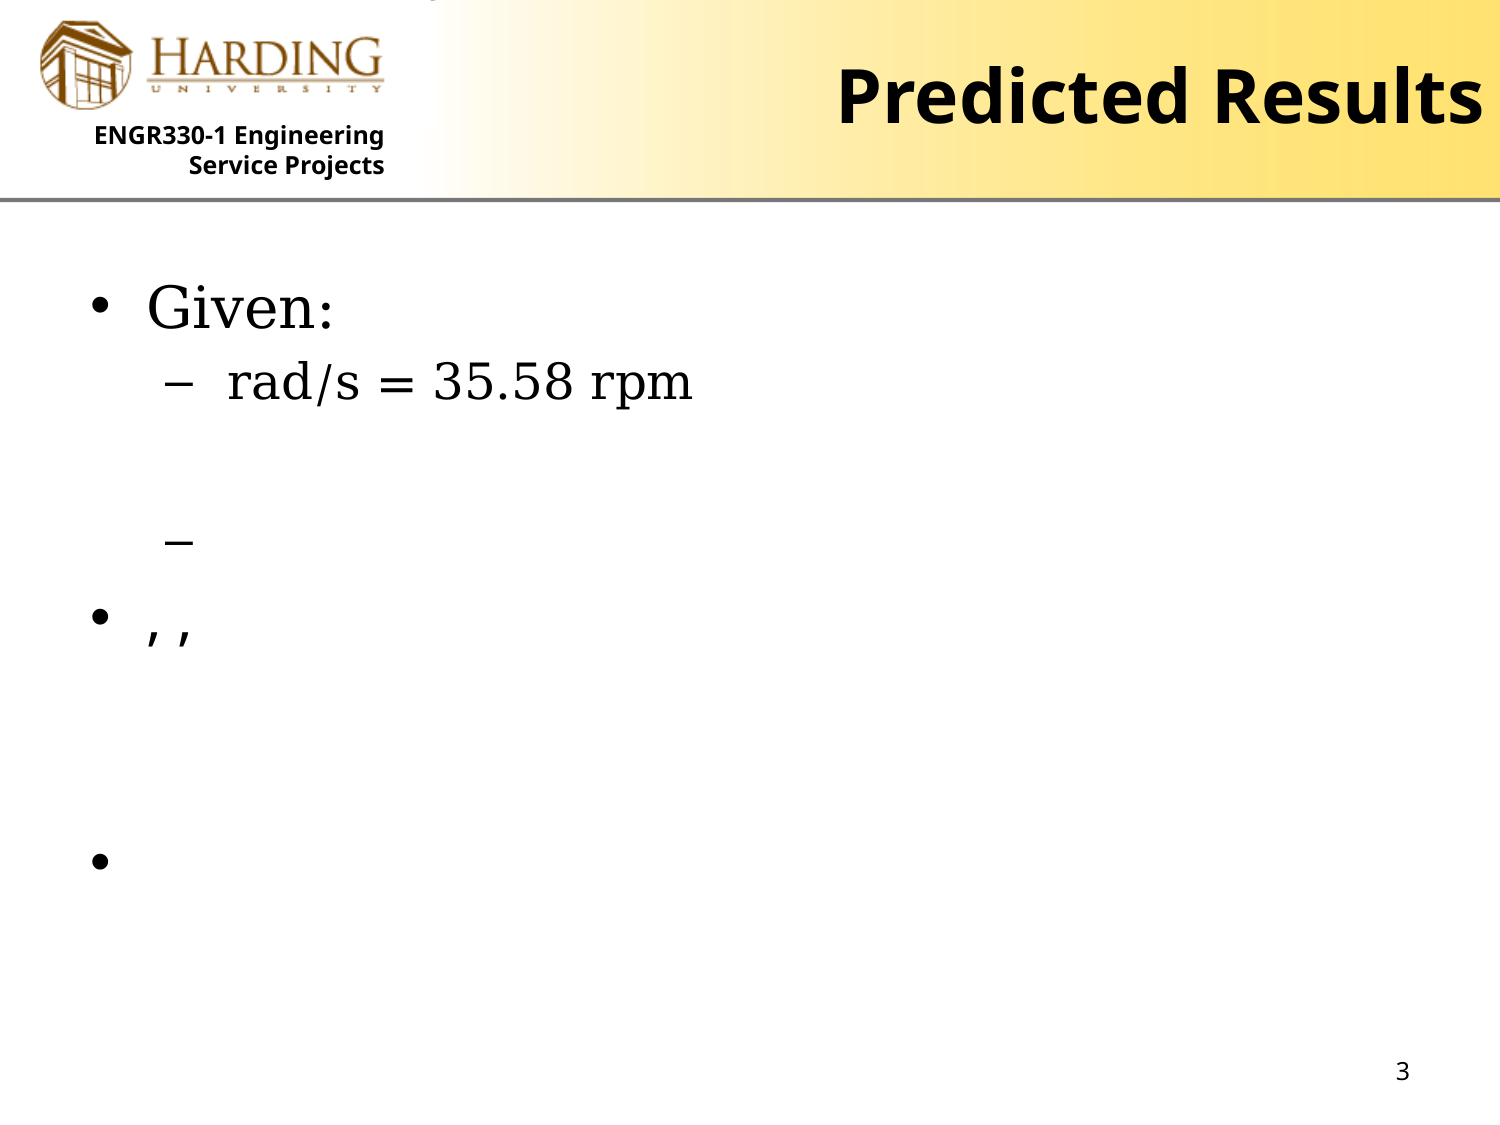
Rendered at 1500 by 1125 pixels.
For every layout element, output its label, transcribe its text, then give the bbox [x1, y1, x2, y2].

slide_number 3 [1074, 1042, 1425, 1103]
picture [0, 0, 399, 129]
title Predicted Results [399, 0, 1500, 188]
